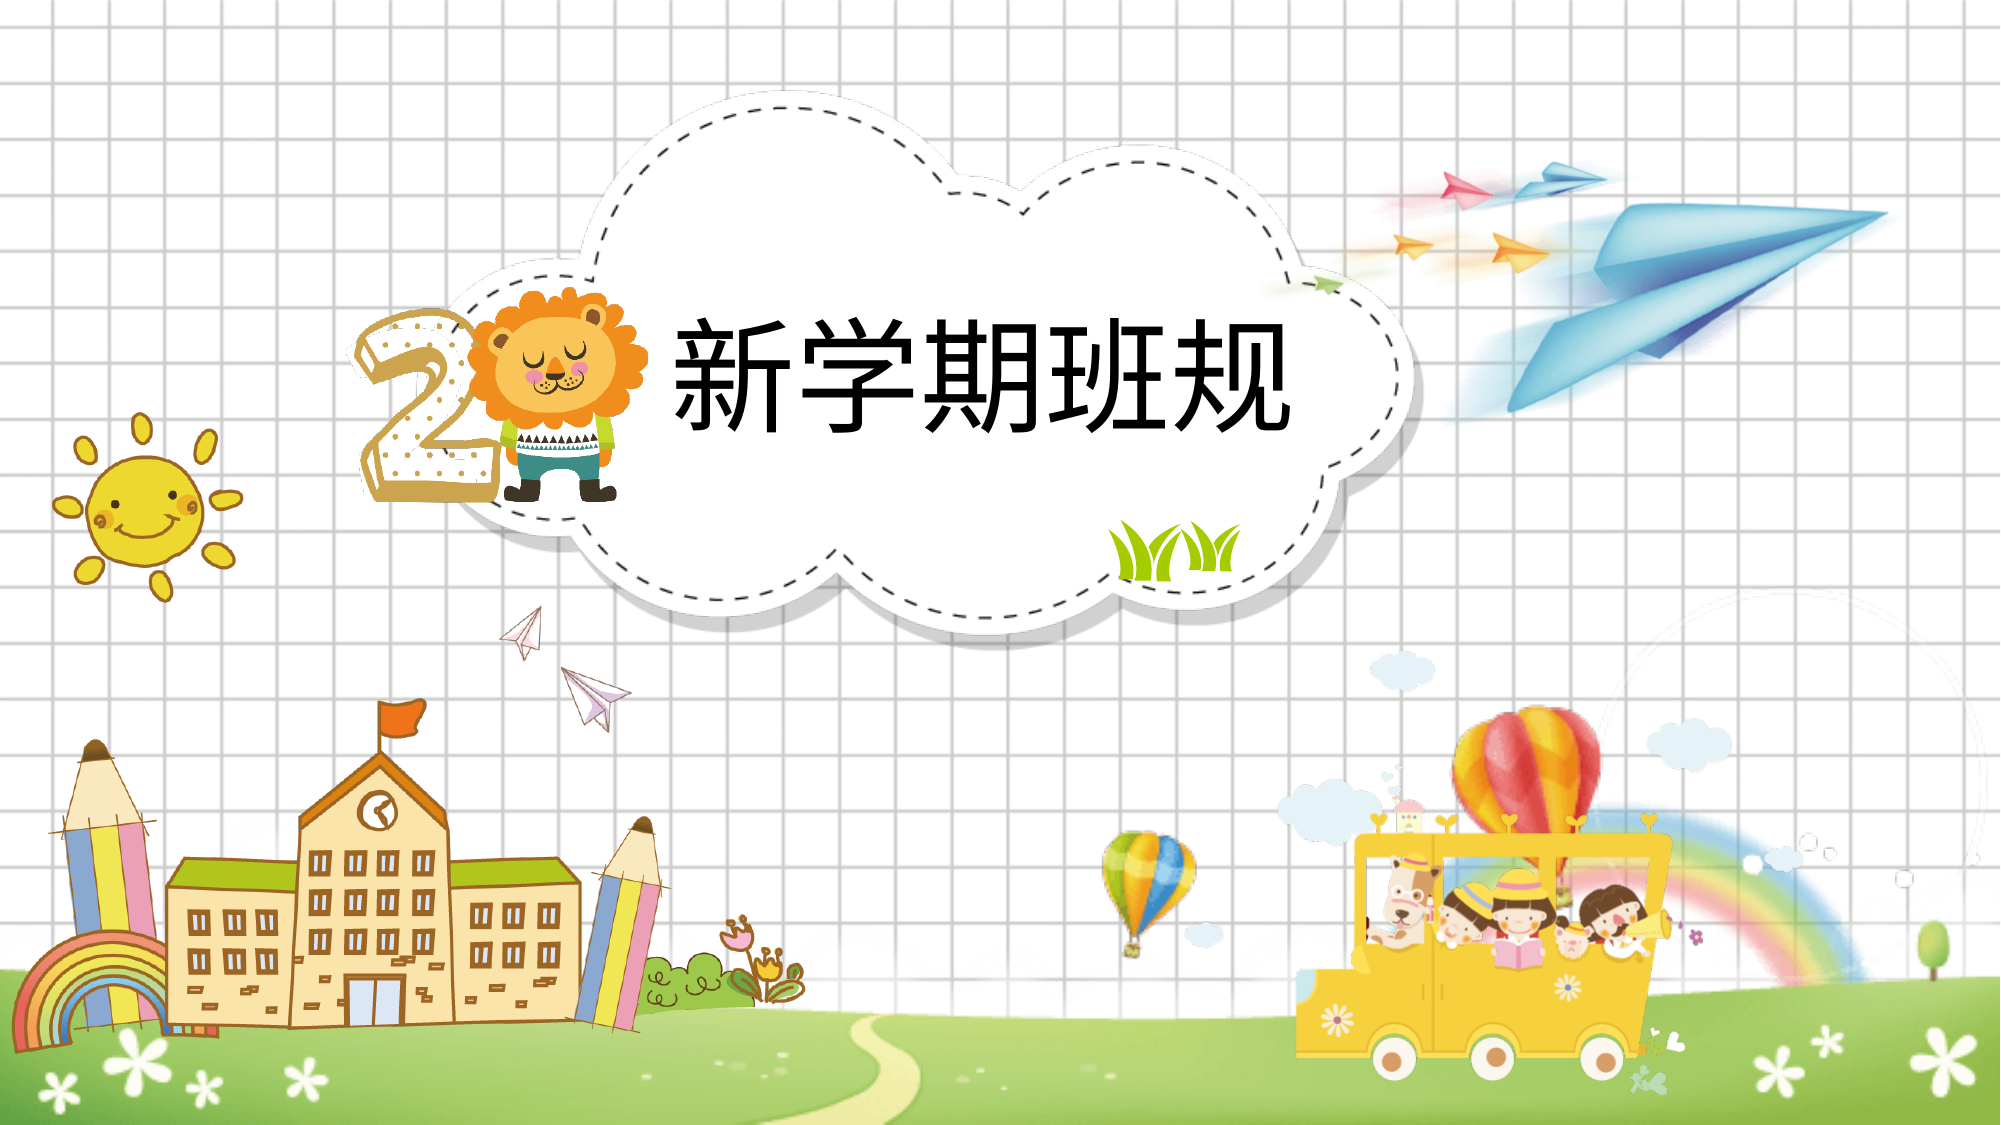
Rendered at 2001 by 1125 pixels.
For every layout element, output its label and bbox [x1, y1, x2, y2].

text_box [1108, 519, 1241, 582]
picture [0, 0, 2001, 1125]
